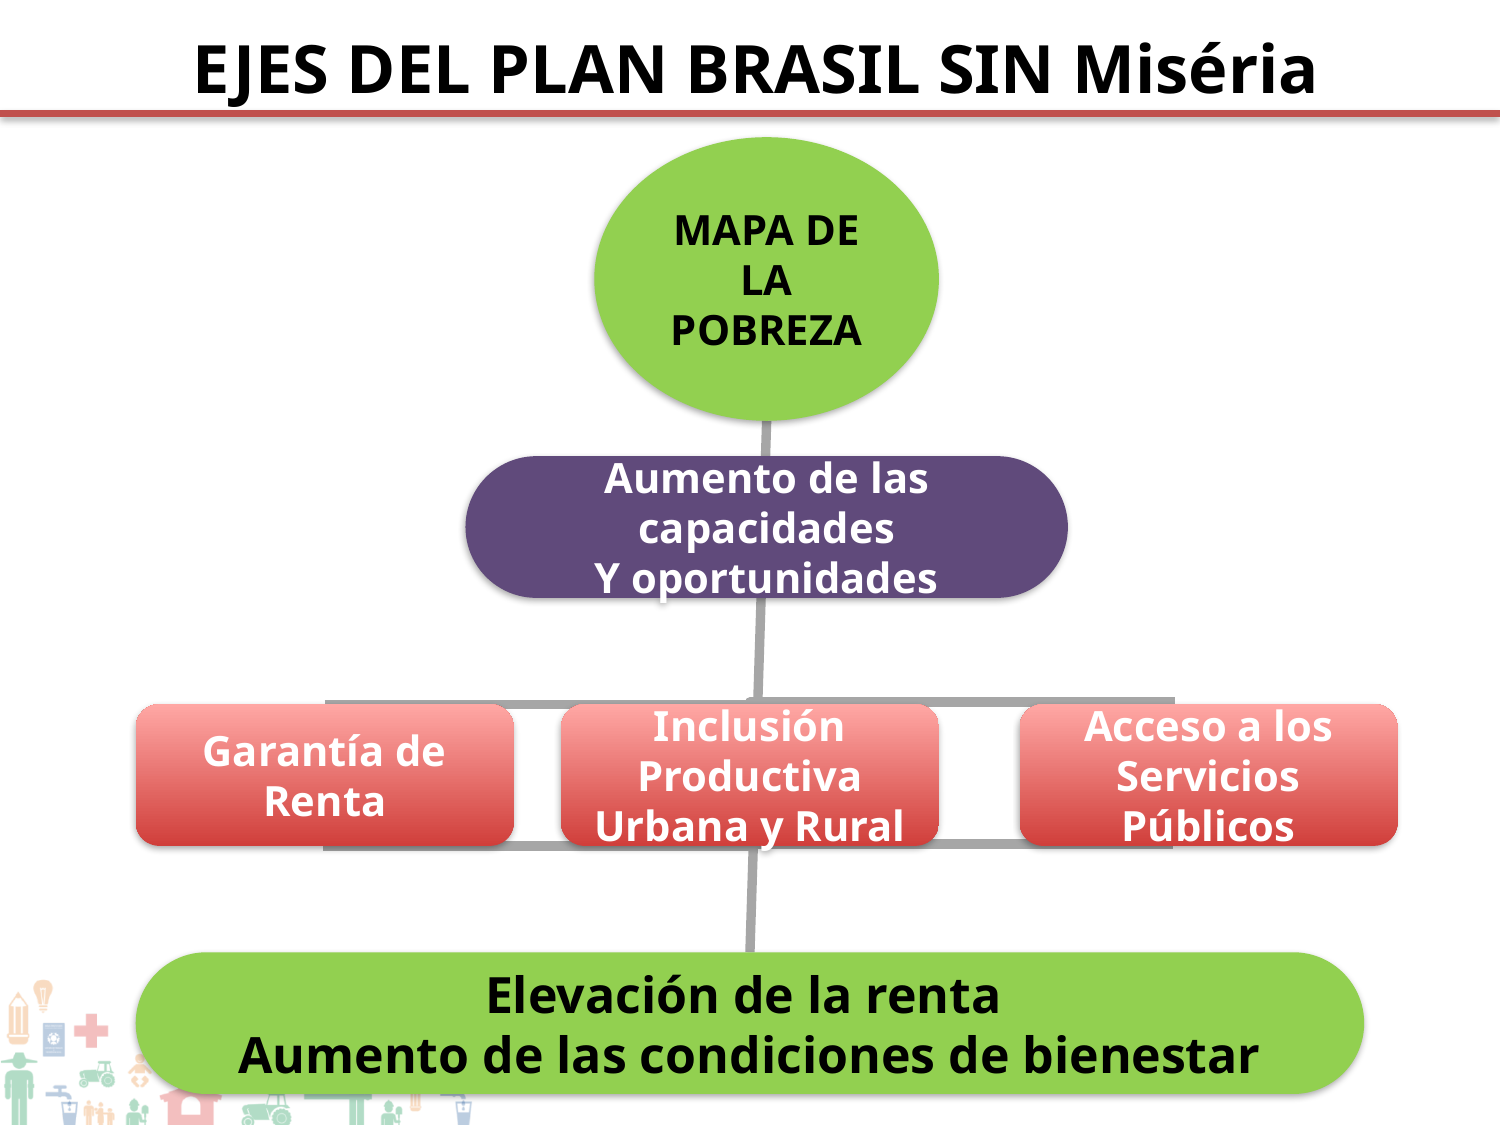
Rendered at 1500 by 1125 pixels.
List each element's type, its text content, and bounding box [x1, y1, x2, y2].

text_box Aumento de las capacidades Y oportunidades [771, 456, 1068, 598]
text_box Garantía de Renta [135, 704, 514, 846]
text_box Aumento de las capacidades Y oportunidades [465, 456, 741, 598]
text_box EJES DEL PLAN BRASIL SIN Miséria [29, 19, 1483, 109]
text_box MAPA DE LA POBREZA [594, 137, 939, 421]
text_box Inclusión Productiva Urbana y Rural [771, 704, 940, 846]
text_box Inclusión Productiva Urbana y Rural [561, 704, 741, 846]
picture [0, 934, 480, 1125]
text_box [748, 277, 752, 422]
text_box Acceso a los Servicios Públicos [1019, 704, 1398, 846]
text_box Elevación de la renta Aumento de las condiciones de bienestar [135, 952, 741, 1094]
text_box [746, 419, 750, 1125]
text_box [757, 420, 767, 953]
text_box Elevación de la renta Aumento de las condiciones de bienestar [757, 952, 1365, 1094]
